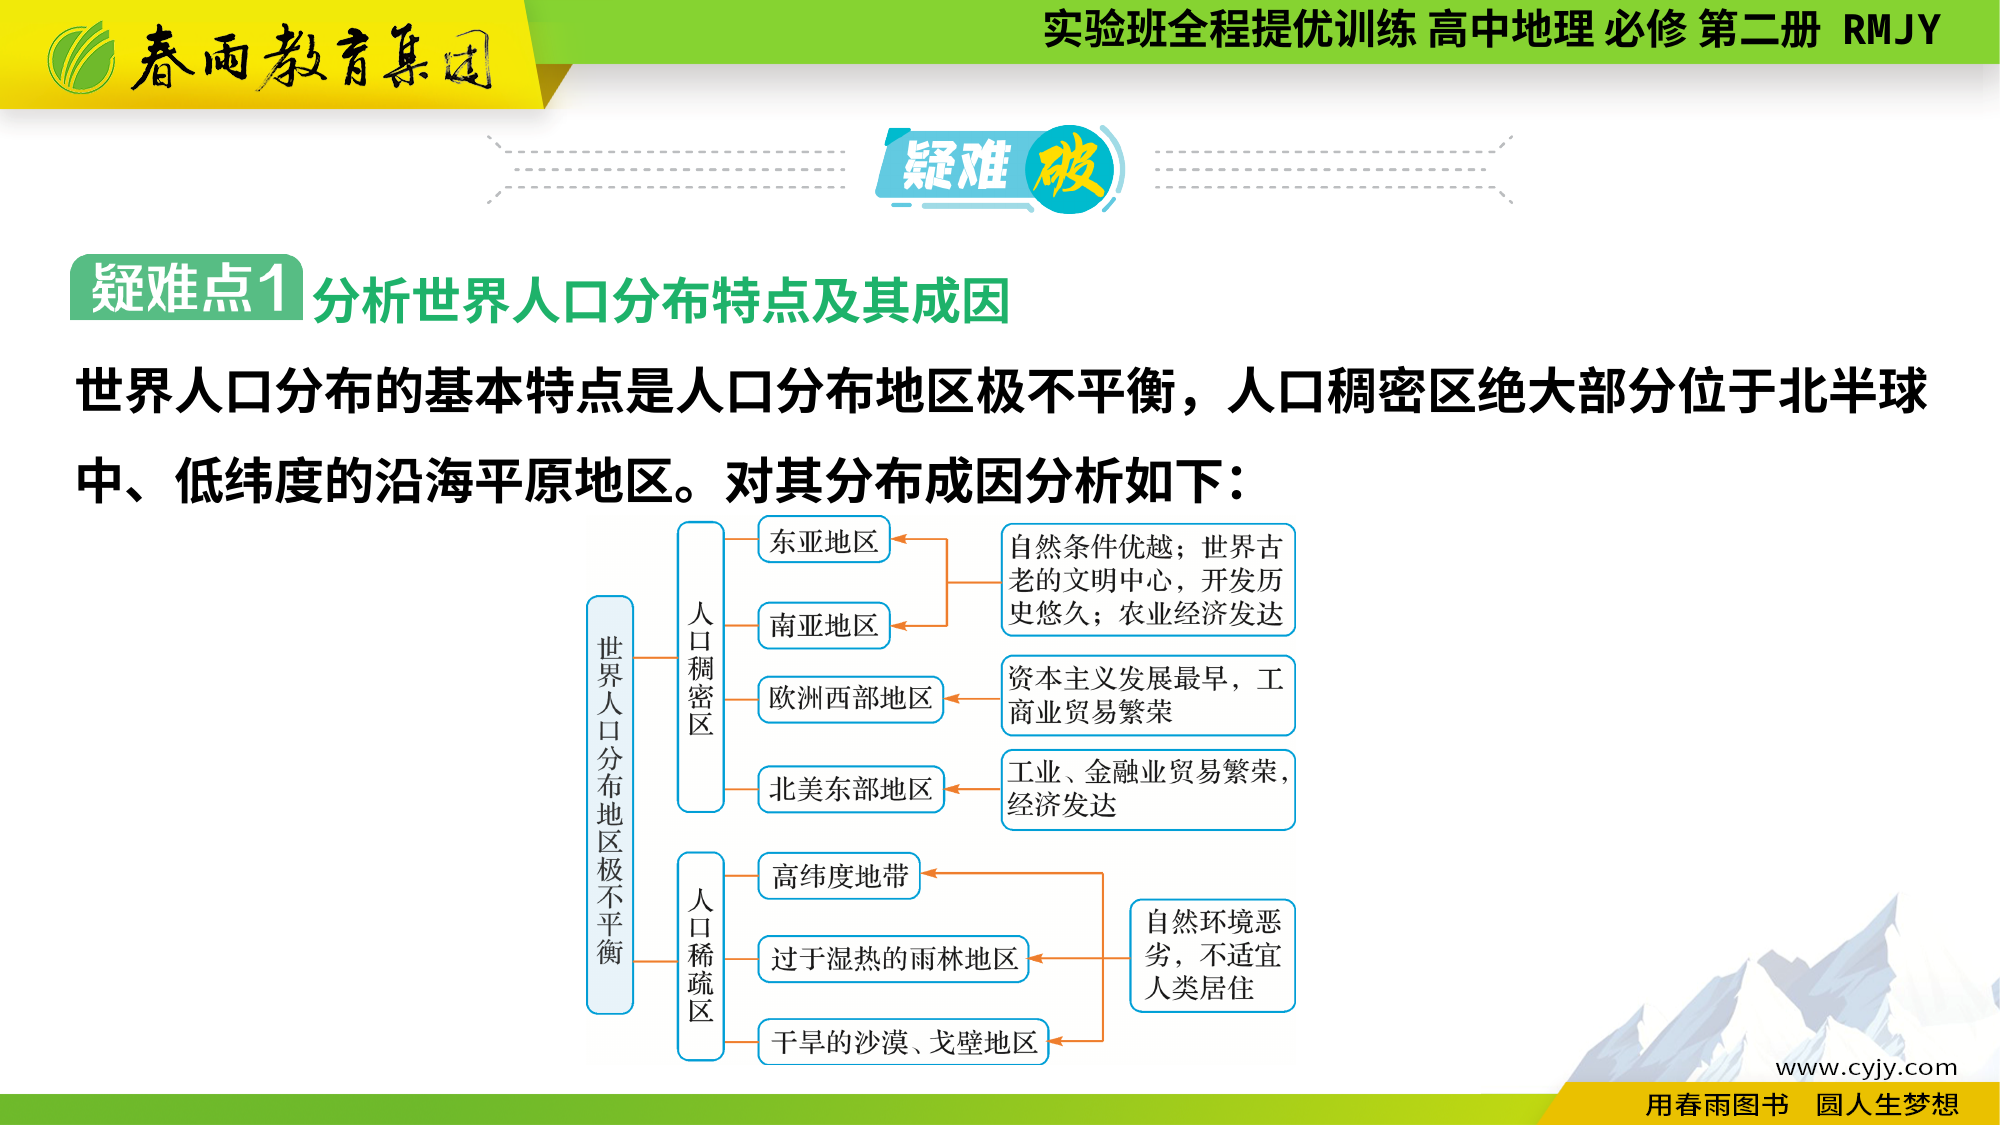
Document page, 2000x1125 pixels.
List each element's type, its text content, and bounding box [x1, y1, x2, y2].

text_box 分析世界人口分布特点及其成因 世界人口分布的基本特点是人口分布地区极不平衡，人口稠密区绝大部分位于北半球中、低纬度的沿海平原地区。对其分布成因分析如下： [59, 231, 1944, 517]
picture [0, 0, 2000, 1125]
